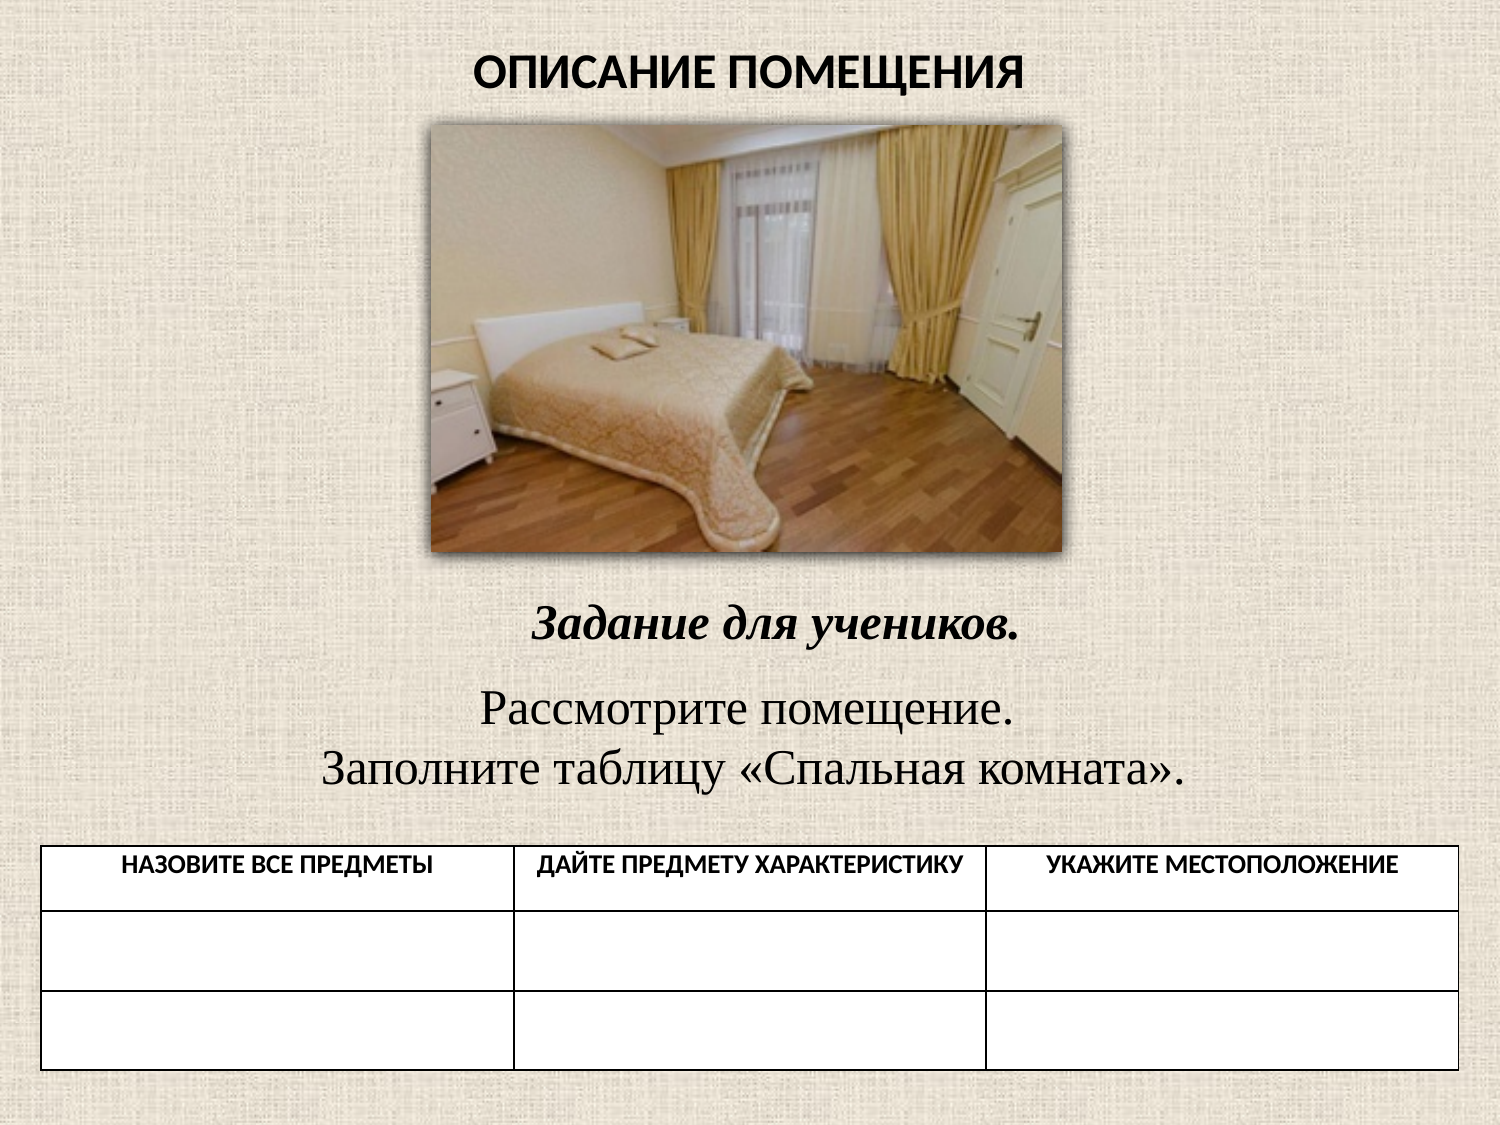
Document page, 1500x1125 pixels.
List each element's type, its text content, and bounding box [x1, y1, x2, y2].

table_cell [987, 992, 1458, 1069]
table_cell [42, 912, 513, 990]
text_box Задание для учеников. Рассмотрите помещение. Заполните таблицу «Спальная комната». [41, 581, 1453, 845]
table_header НАЗОВИТЕ ВСЕ ПРЕДМЕТЫ [42, 847, 513, 910]
table_header УКАЖИТЕ МЕСТОПОЛОЖЕНИЕ [987, 847, 1458, 910]
picture [430, 125, 1062, 553]
table_cell [515, 992, 985, 1069]
table_header ДАЙТЕ ПРЕДМЕТУ ХАРАКТЕРИСТИКУ [515, 847, 985, 910]
table_cell [987, 912, 1458, 990]
text_box ОПИСАНИЕ ПОМЕЩЕНИЯ [454, 30, 1044, 106]
table_cell [515, 912, 985, 990]
table_cell [42, 992, 513, 1069]
